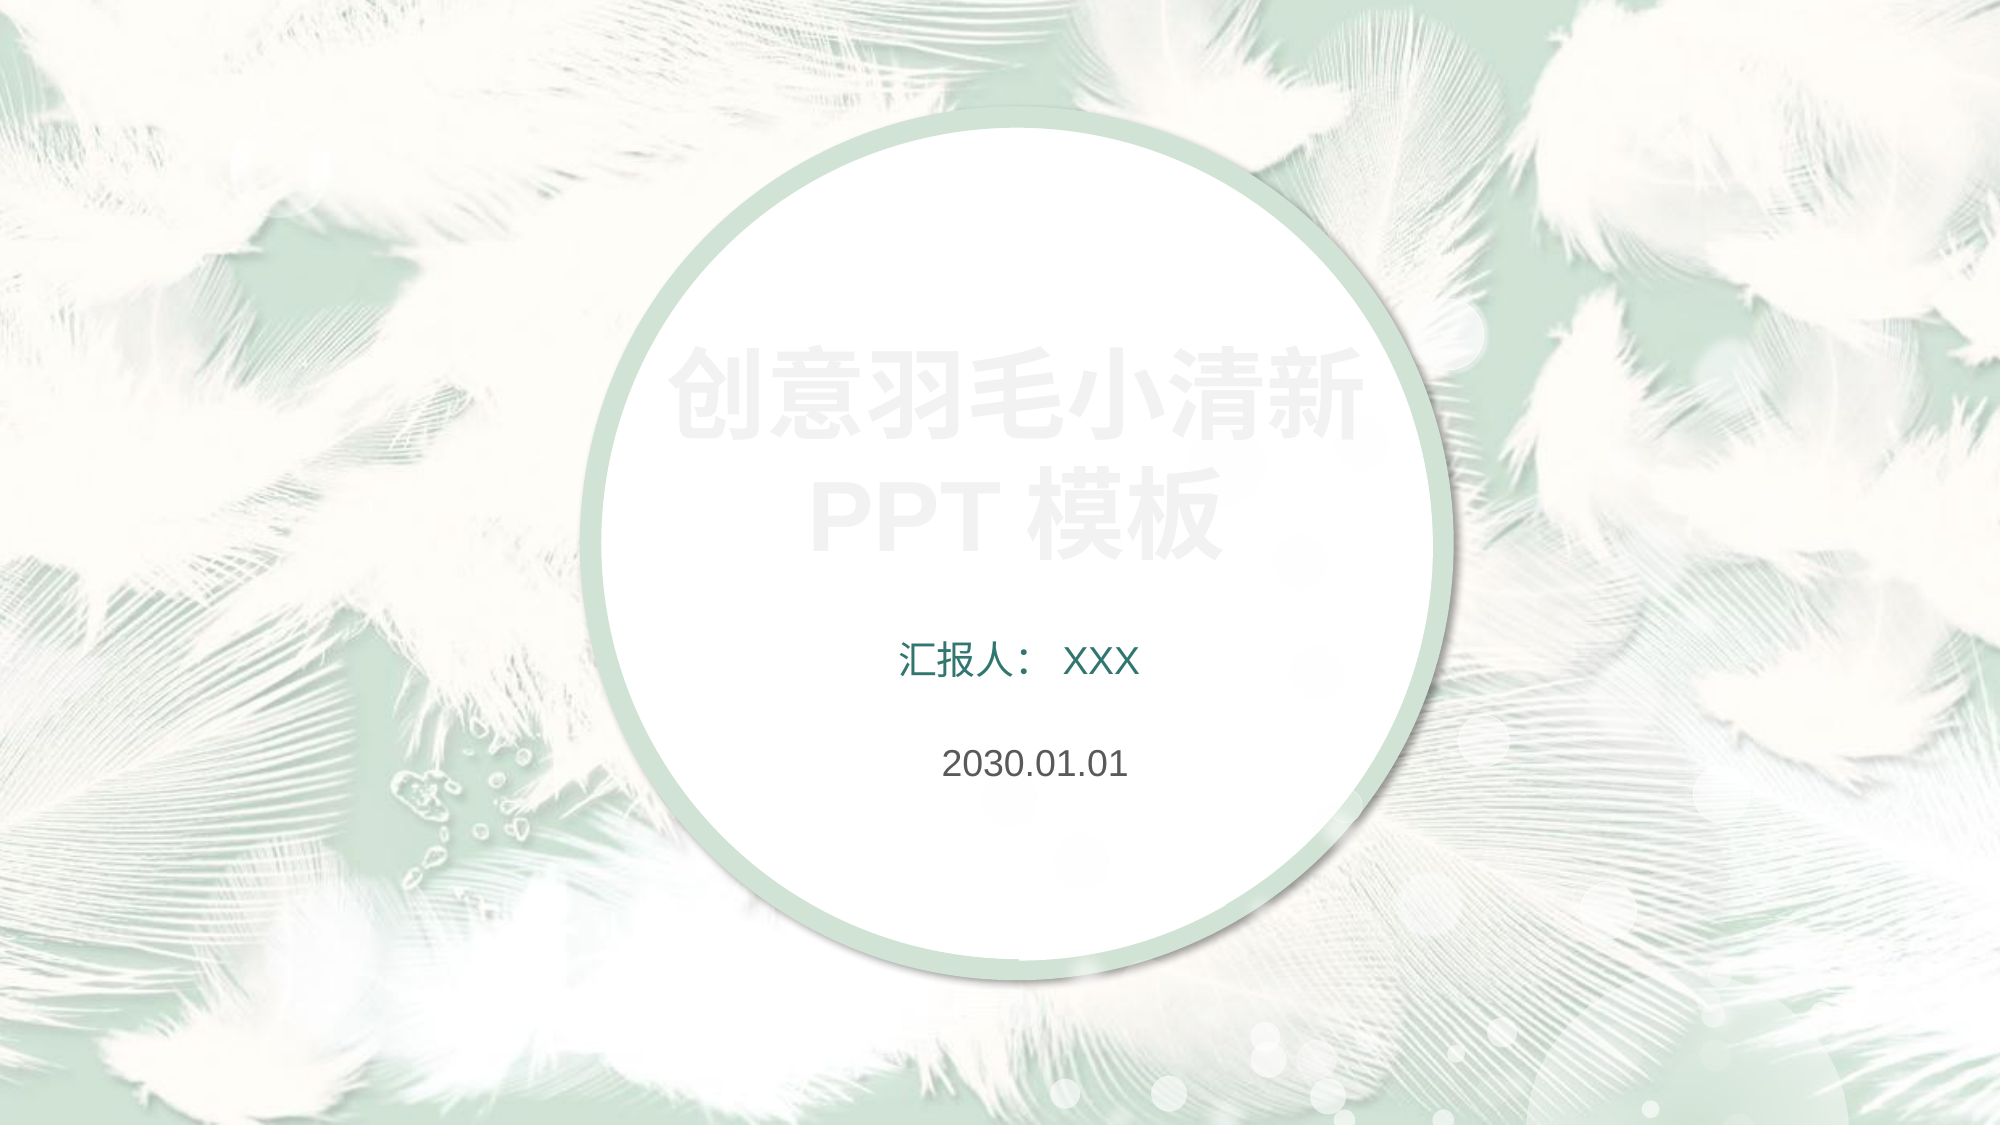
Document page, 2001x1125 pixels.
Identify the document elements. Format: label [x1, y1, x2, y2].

picture [0, 0, 2000, 1125]
text_box [606, 135, 1432, 961]
